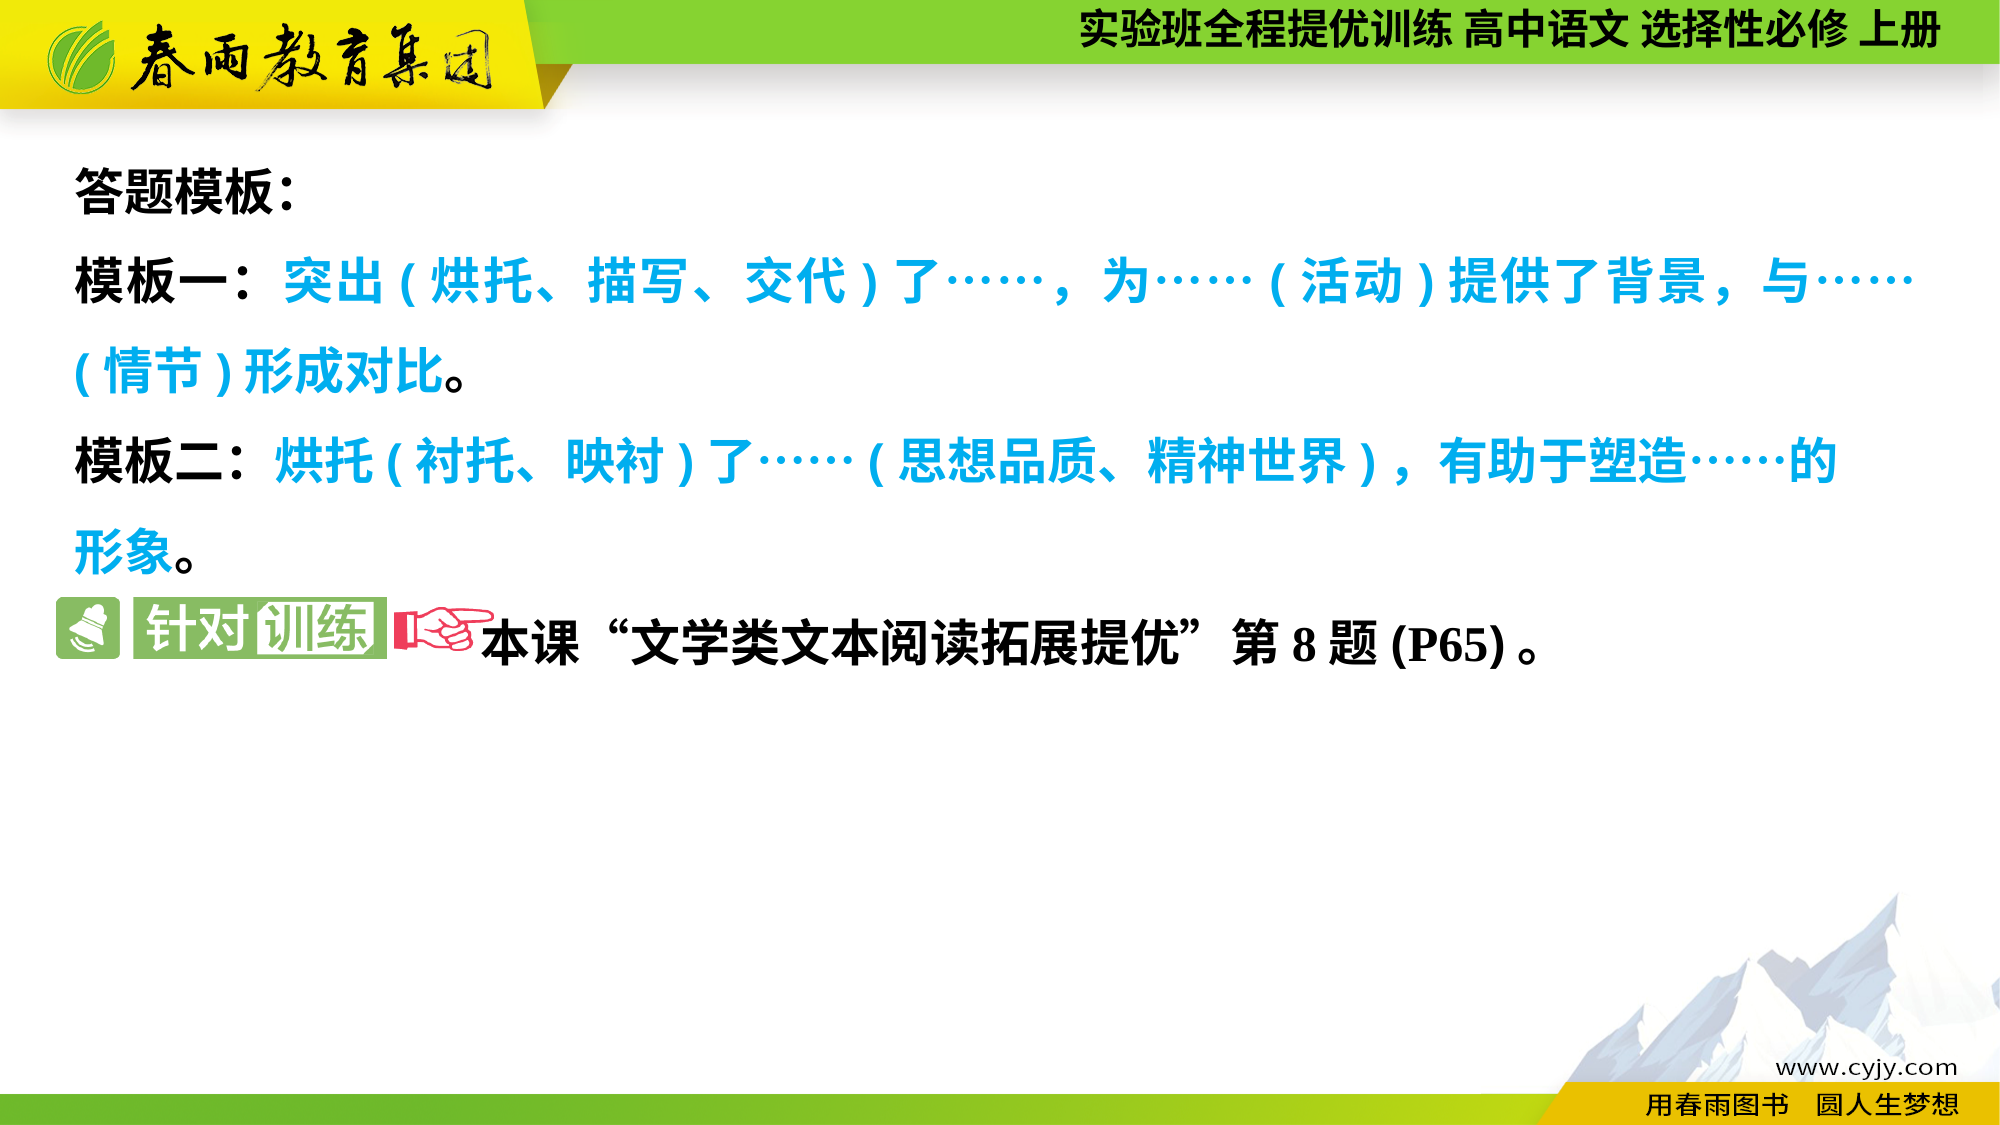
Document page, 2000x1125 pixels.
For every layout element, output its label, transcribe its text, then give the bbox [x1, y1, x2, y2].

picture [0, 0, 2000, 1125]
text_box 本课“文学类文本阅读拓展提优”第8题(P65)。 [59, 574, 1944, 680]
list 答题模板： 模板一：突出(烘托、描写、交代)了……，为……(活动)提供了背景，与……(情节)形成对比。 模板二：烘托(衬托、映衬)了……(思想品质、精神世界)，有助于塑造……的 形象。 [59, 122, 1944, 574]
